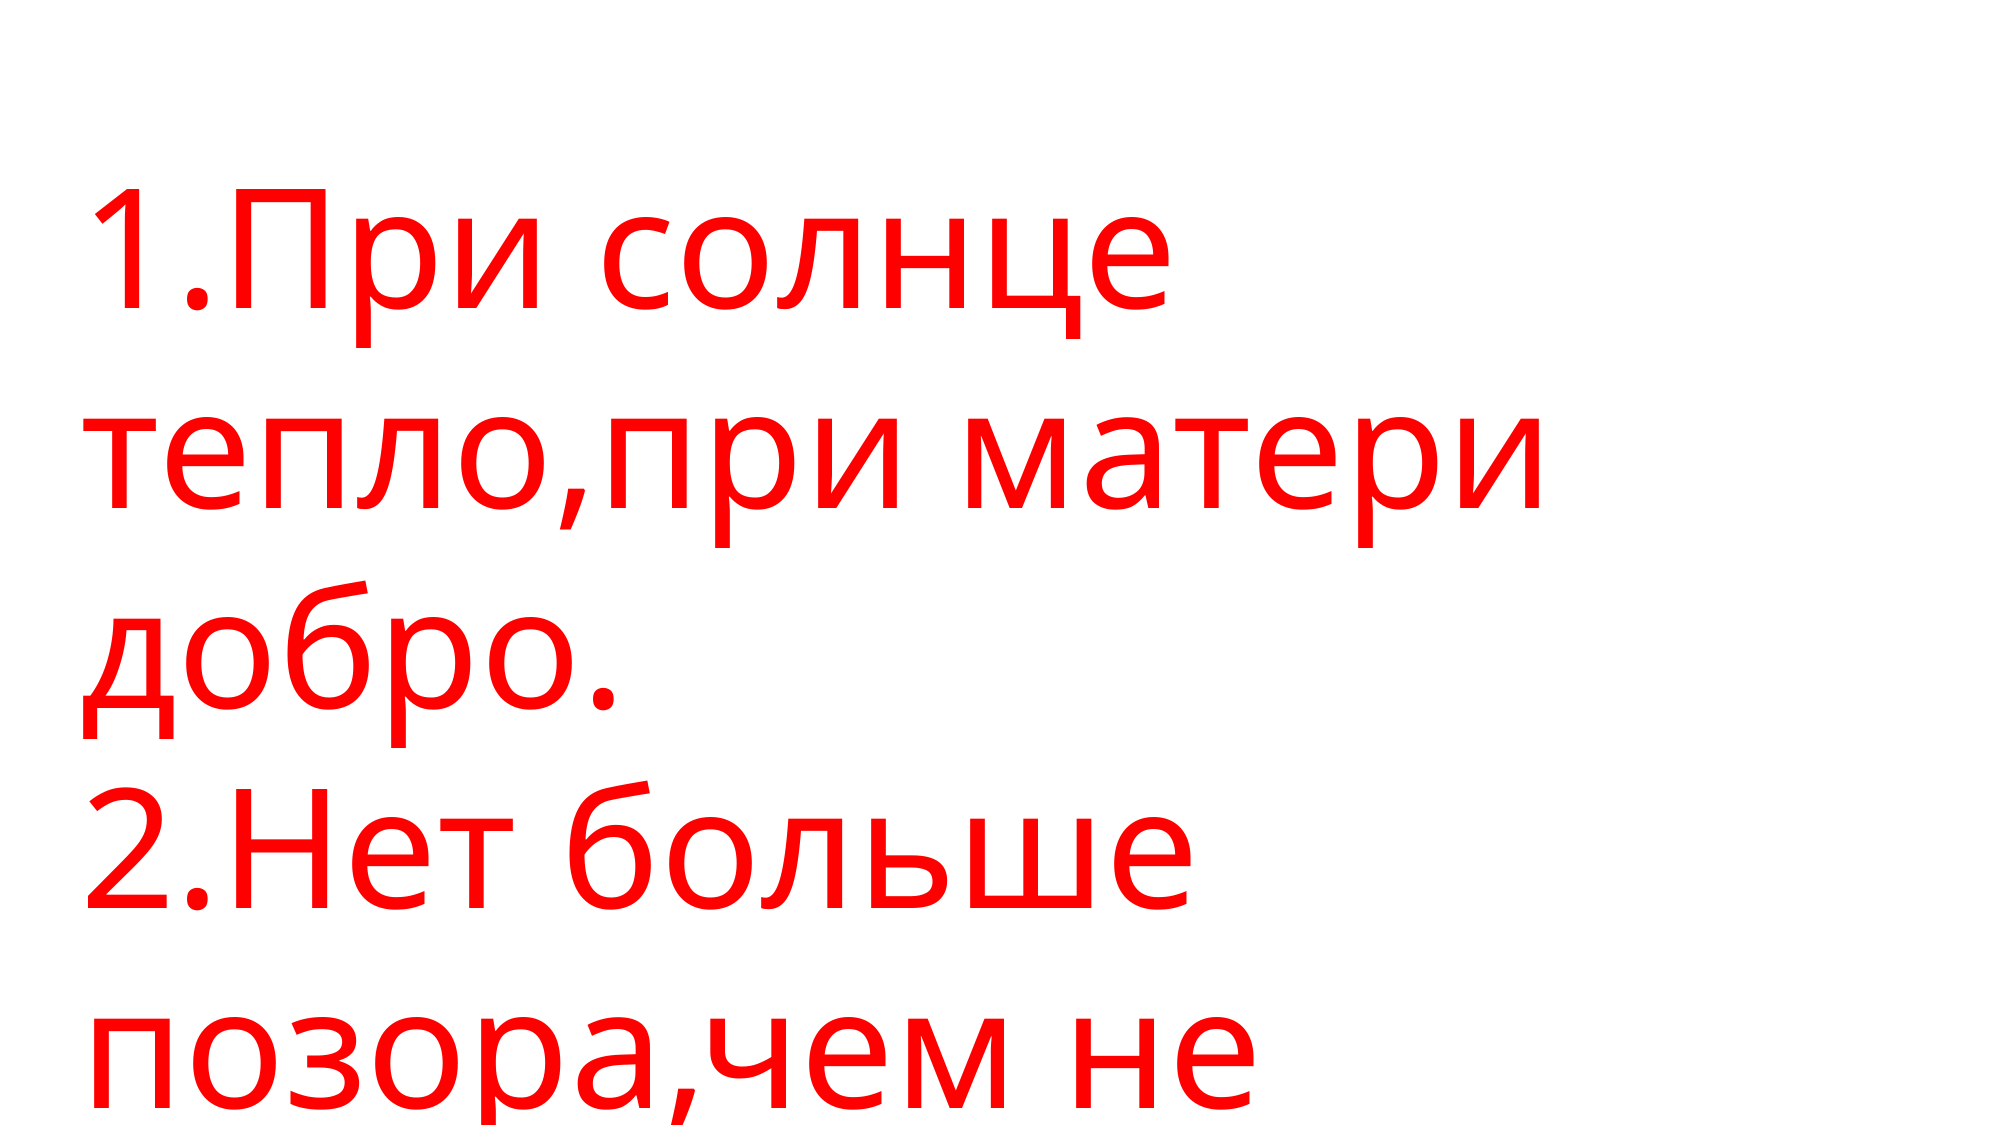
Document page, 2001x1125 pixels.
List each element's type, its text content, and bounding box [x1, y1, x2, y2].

text_box 1.При солнце тепло,при матери добро. 2.Нет больше позора,чем не выполнить уговора. [65, 134, 1800, 1125]
